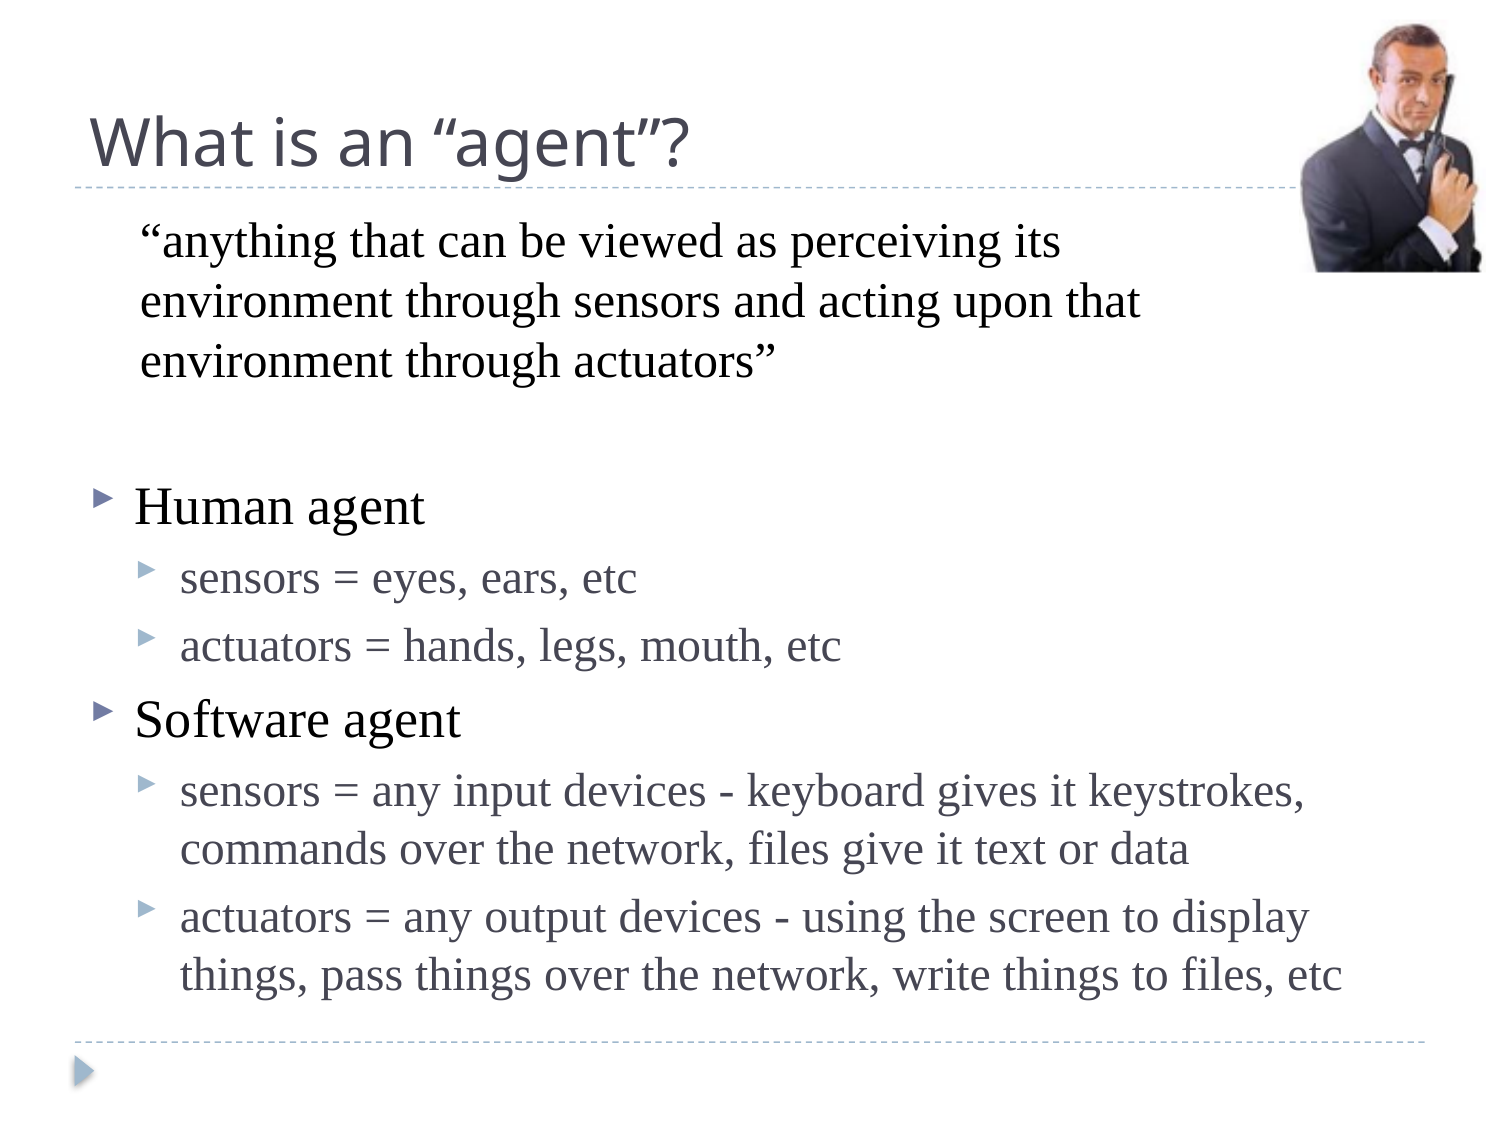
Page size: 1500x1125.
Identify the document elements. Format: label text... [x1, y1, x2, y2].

picture [1299, 12, 1486, 278]
title What is an “agent”? [75, 24, 1293, 188]
list Human agent sensors = eyes, ears, etc actuators = hands, legs, mouth, etc Software agent sensors = any input devices - keyboard gives it keystrokes, commands over the network, files give it text or data actuators = any output devices - using the screen to display things, pass things over the network, write things to files, etc [75, 462, 1425, 1085]
text_box “anything that can be viewed as perceiving its environment through sensors and acting upon that environment through actuators” [124, 199, 1313, 395]
